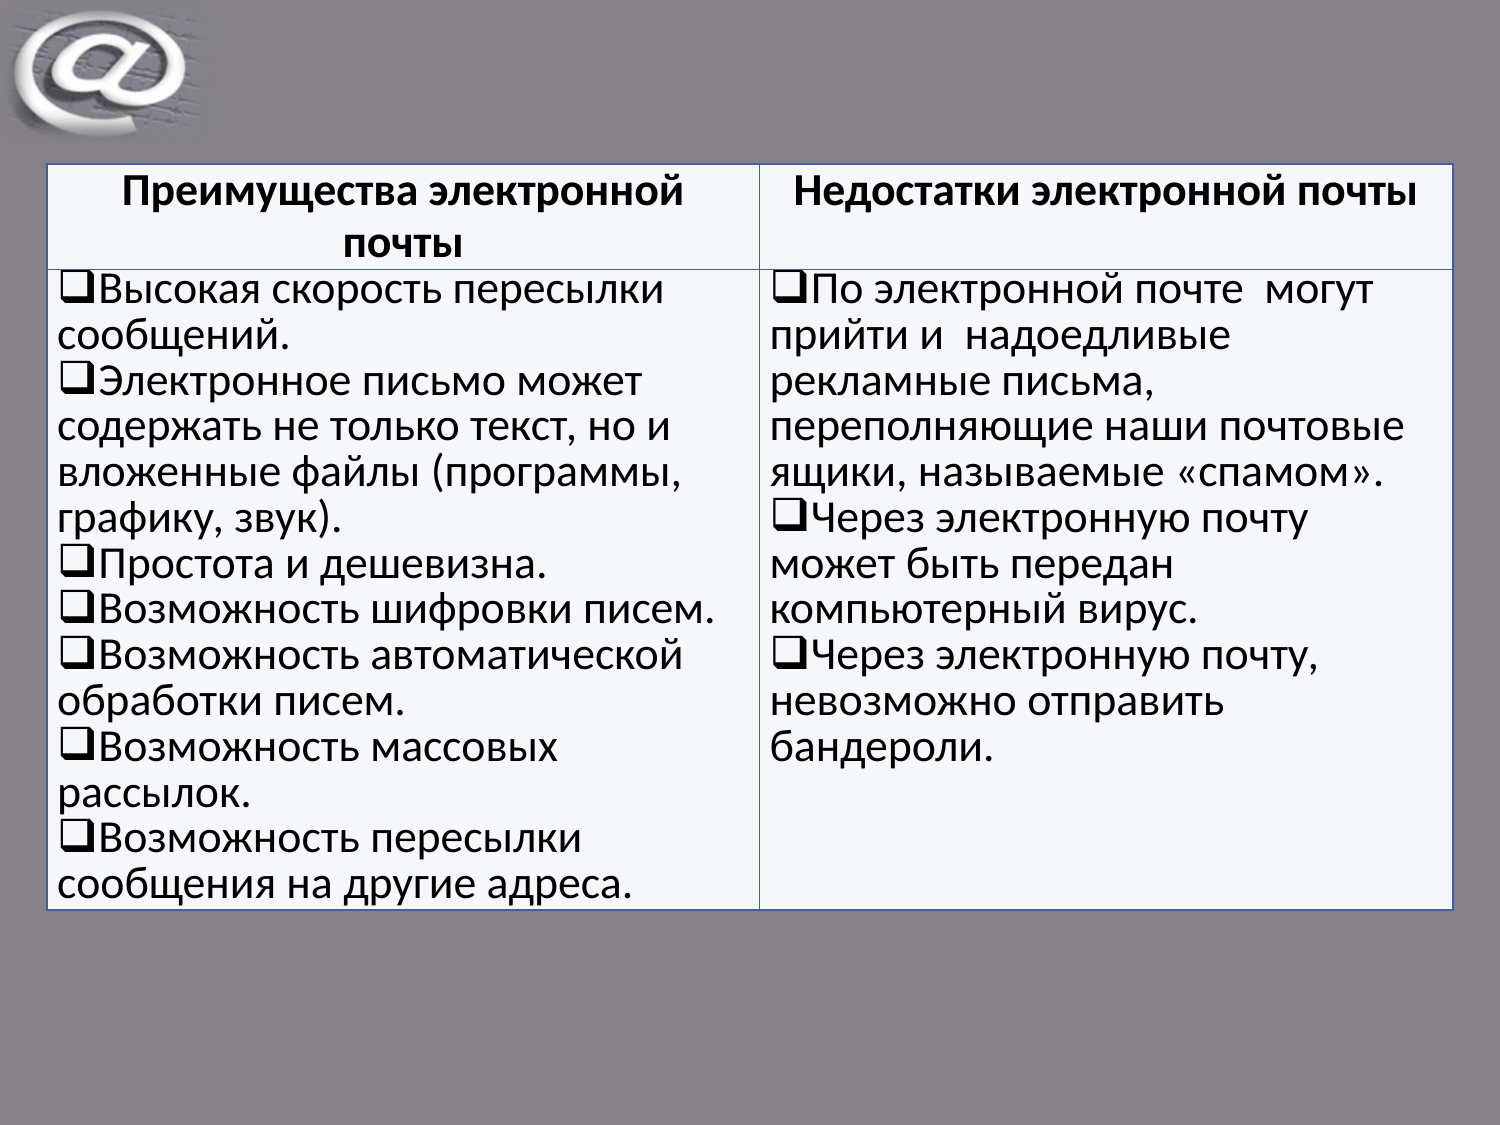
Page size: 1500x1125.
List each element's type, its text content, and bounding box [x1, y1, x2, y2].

picture [0, 0, 212, 144]
table_header Преимущества электронной почты [48, 165, 759, 269]
table_cell По электронной почте могут прийти и надоедливые рекламные письма, переполняющие наши почтовые ящики, называемые «спамом». Через электронную почту может быть передан компьютерный вирус. Через электронную почту, невозможно отправить бандероли. [760, 270, 1452, 909]
table_header Недостатки электронной почты [760, 165, 1452, 269]
table_cell Высокая скорость пересылки сообщений. Электронное письмо может содержать не только текст, но и вложенные файлы (программы, графику, звук). Простота и дешевизна. Возможность шифровки писем. Возможность автоматической обработки писем. Возможность массовых рассылок. Возможность пересылки сообщения на другие адреса. [48, 270, 759, 909]
